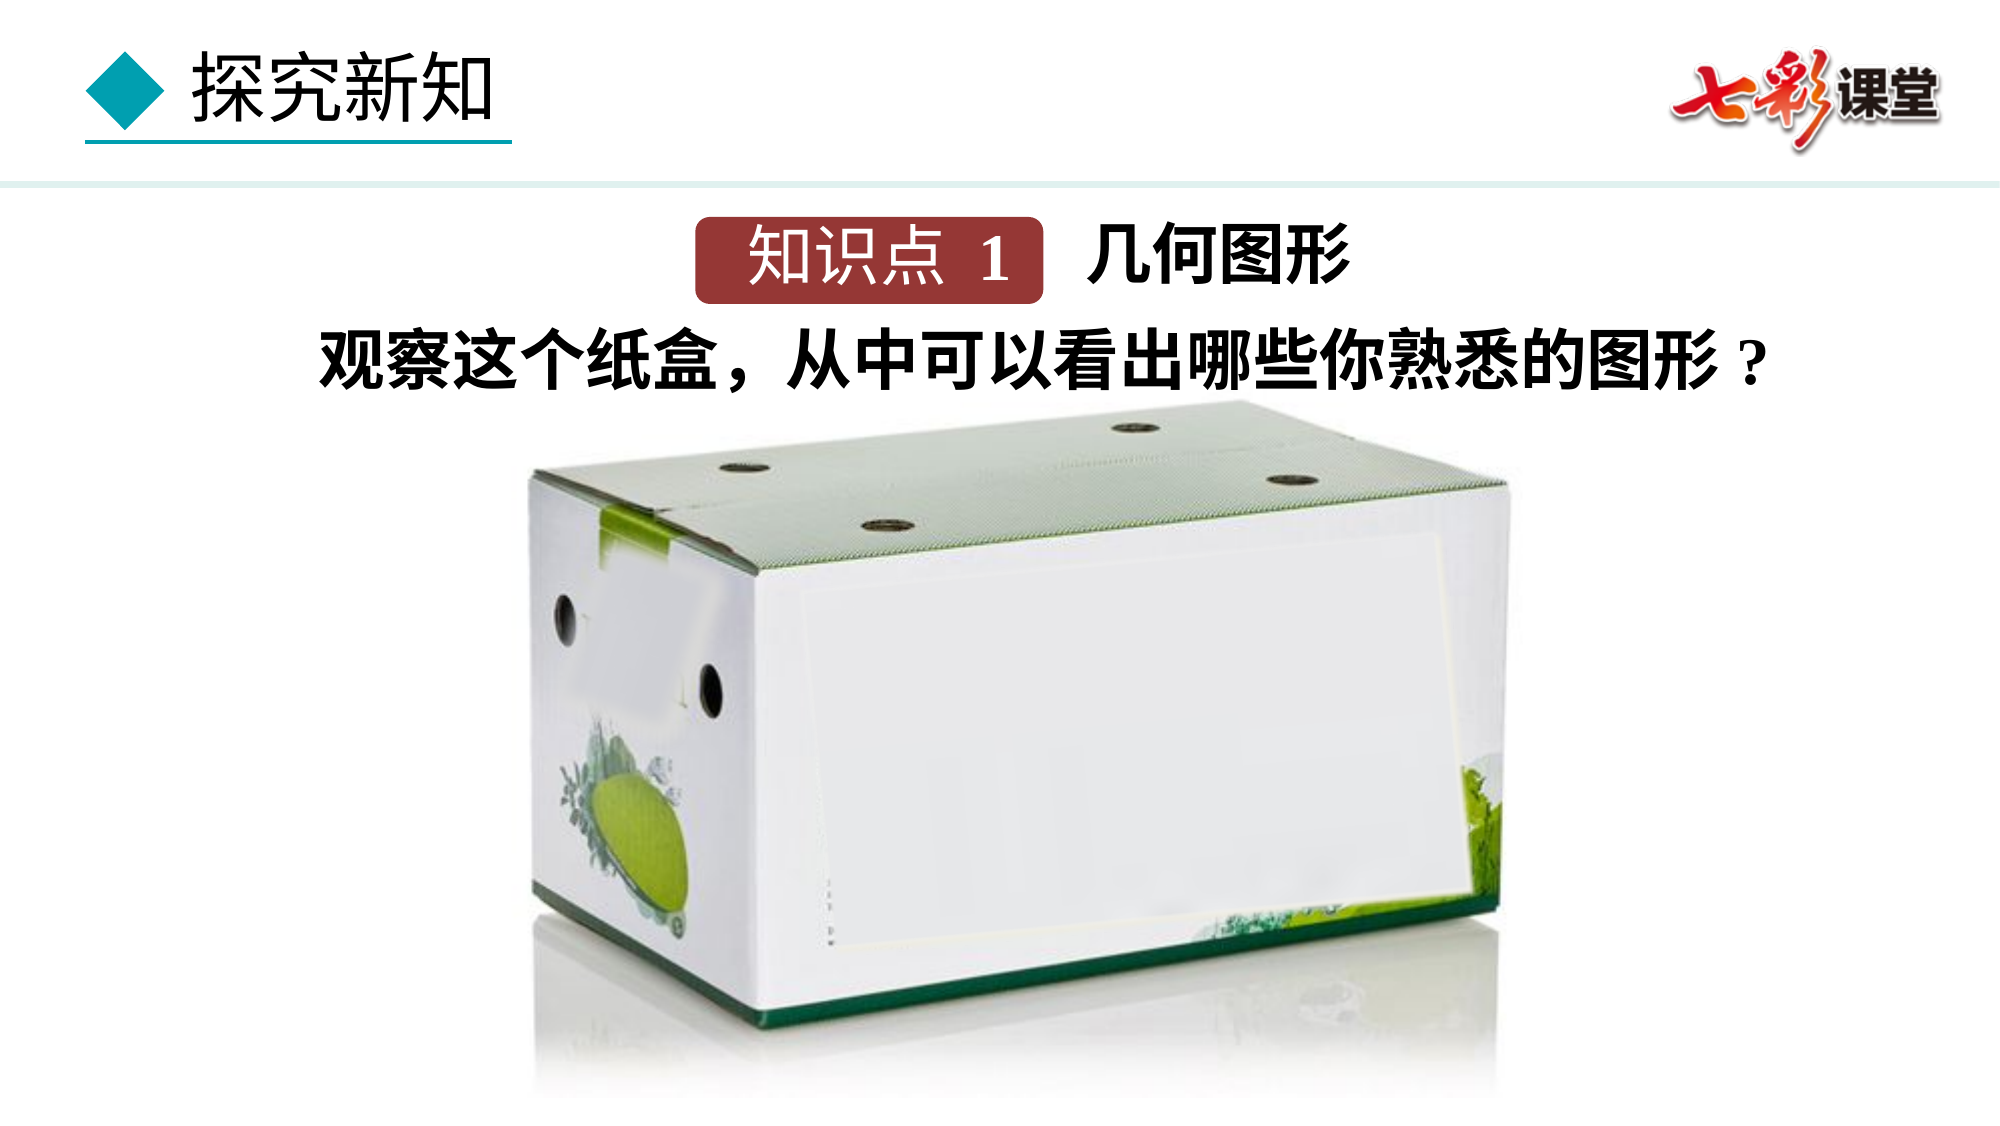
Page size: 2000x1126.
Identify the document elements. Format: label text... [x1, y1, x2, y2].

picture [1666, 42, 1948, 157]
text_box 观察这个纸盒，从中可以看出哪些你熟悉的图形? [1560, 307, 1791, 408]
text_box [695, 204, 1370, 305]
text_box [480, 307, 1560, 1098]
text_box 观察这个纸盒，从中可以看出哪些你熟悉的图形? [298, 307, 479, 408]
